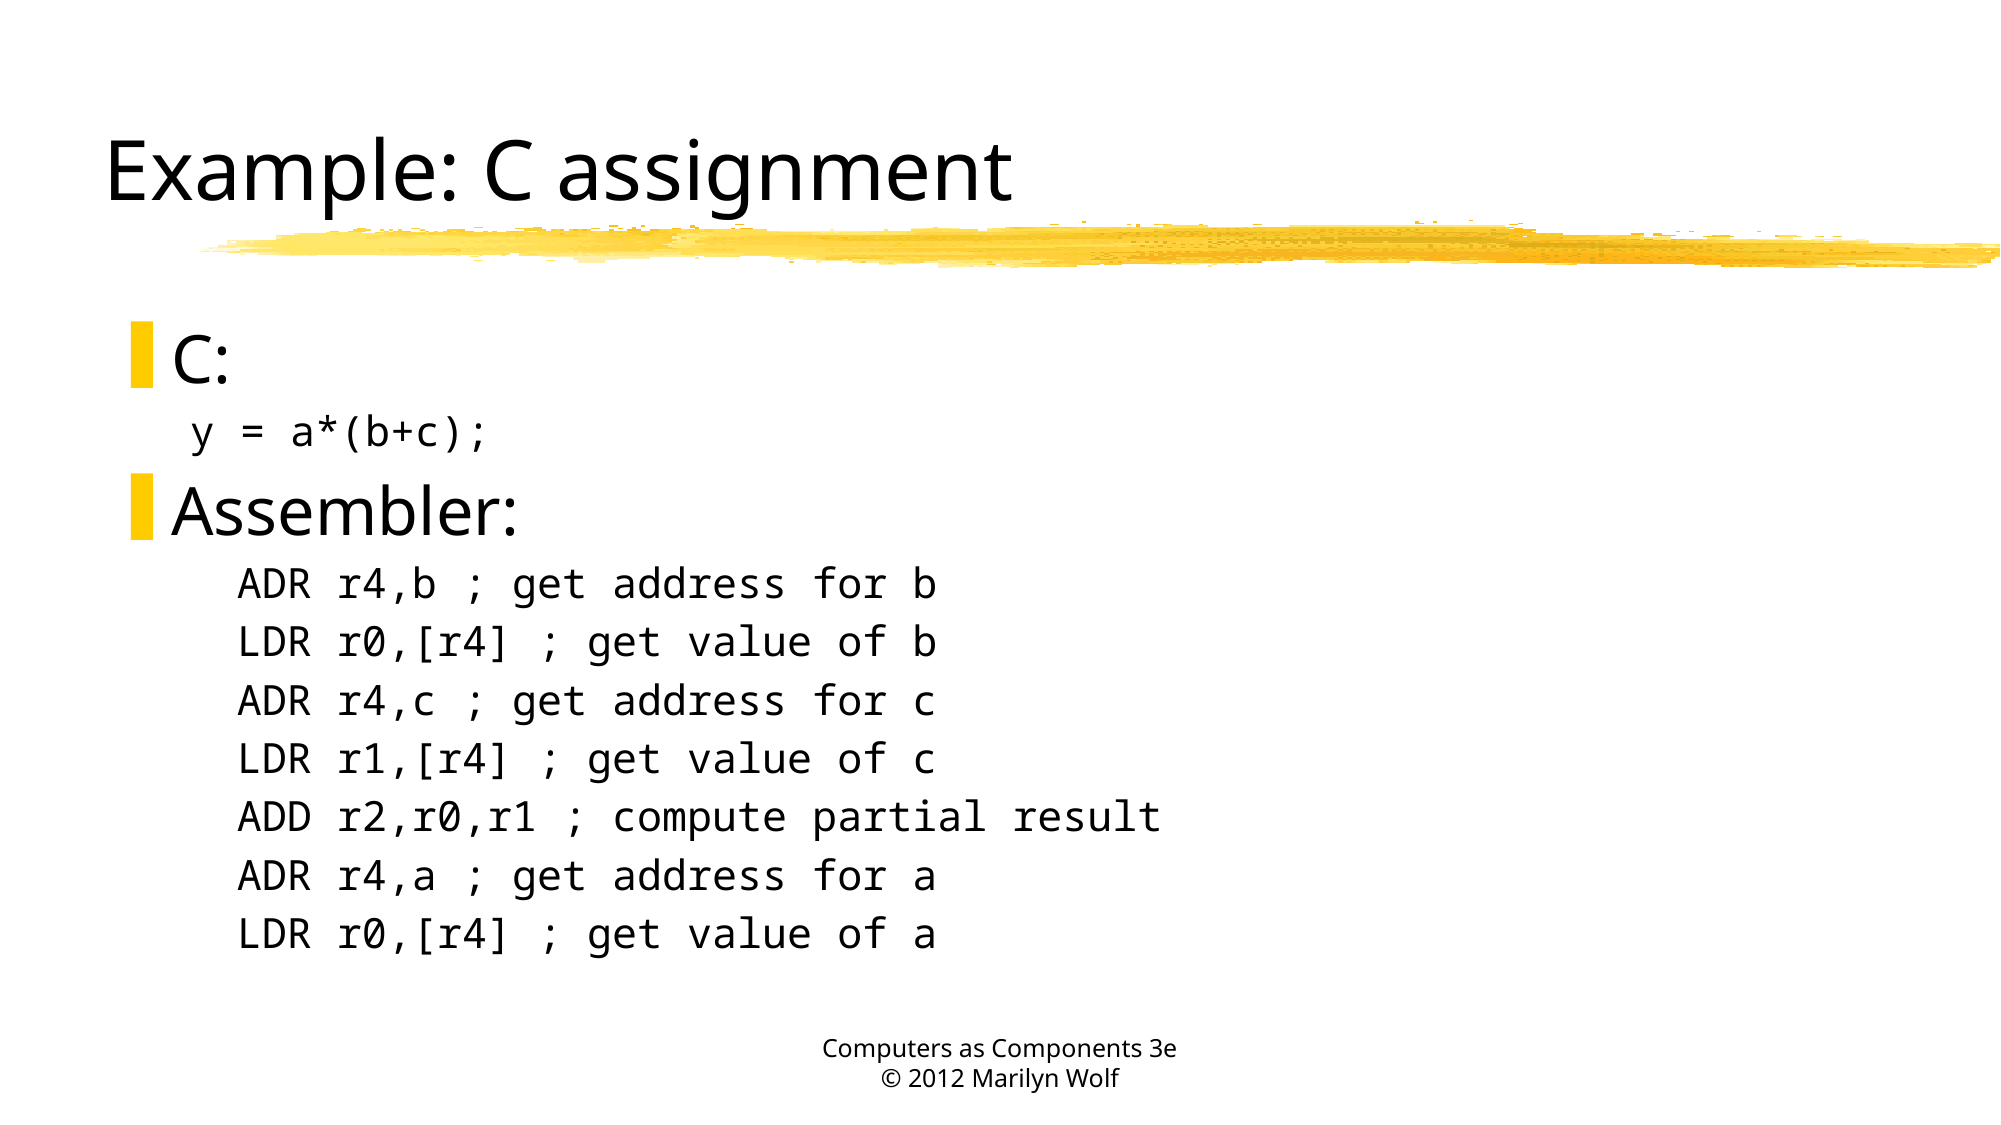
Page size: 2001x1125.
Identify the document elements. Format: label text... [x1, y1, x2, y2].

list C: y = a*(b+c); Assembler: ADR r4,b ; get address for b LDR r0,[r4] ; get value of b ADR r4,c ; get address for c LDR r1,[r4] ; get value of c ADD r2,r0,r1 ; compute partial result ADR r4,a ; get address for a LDR r0,[r4] ; get value of a [99, 309, 1890, 994]
title Example: C assignment [88, 37, 1790, 226]
picture [200, 215, 2000, 279]
